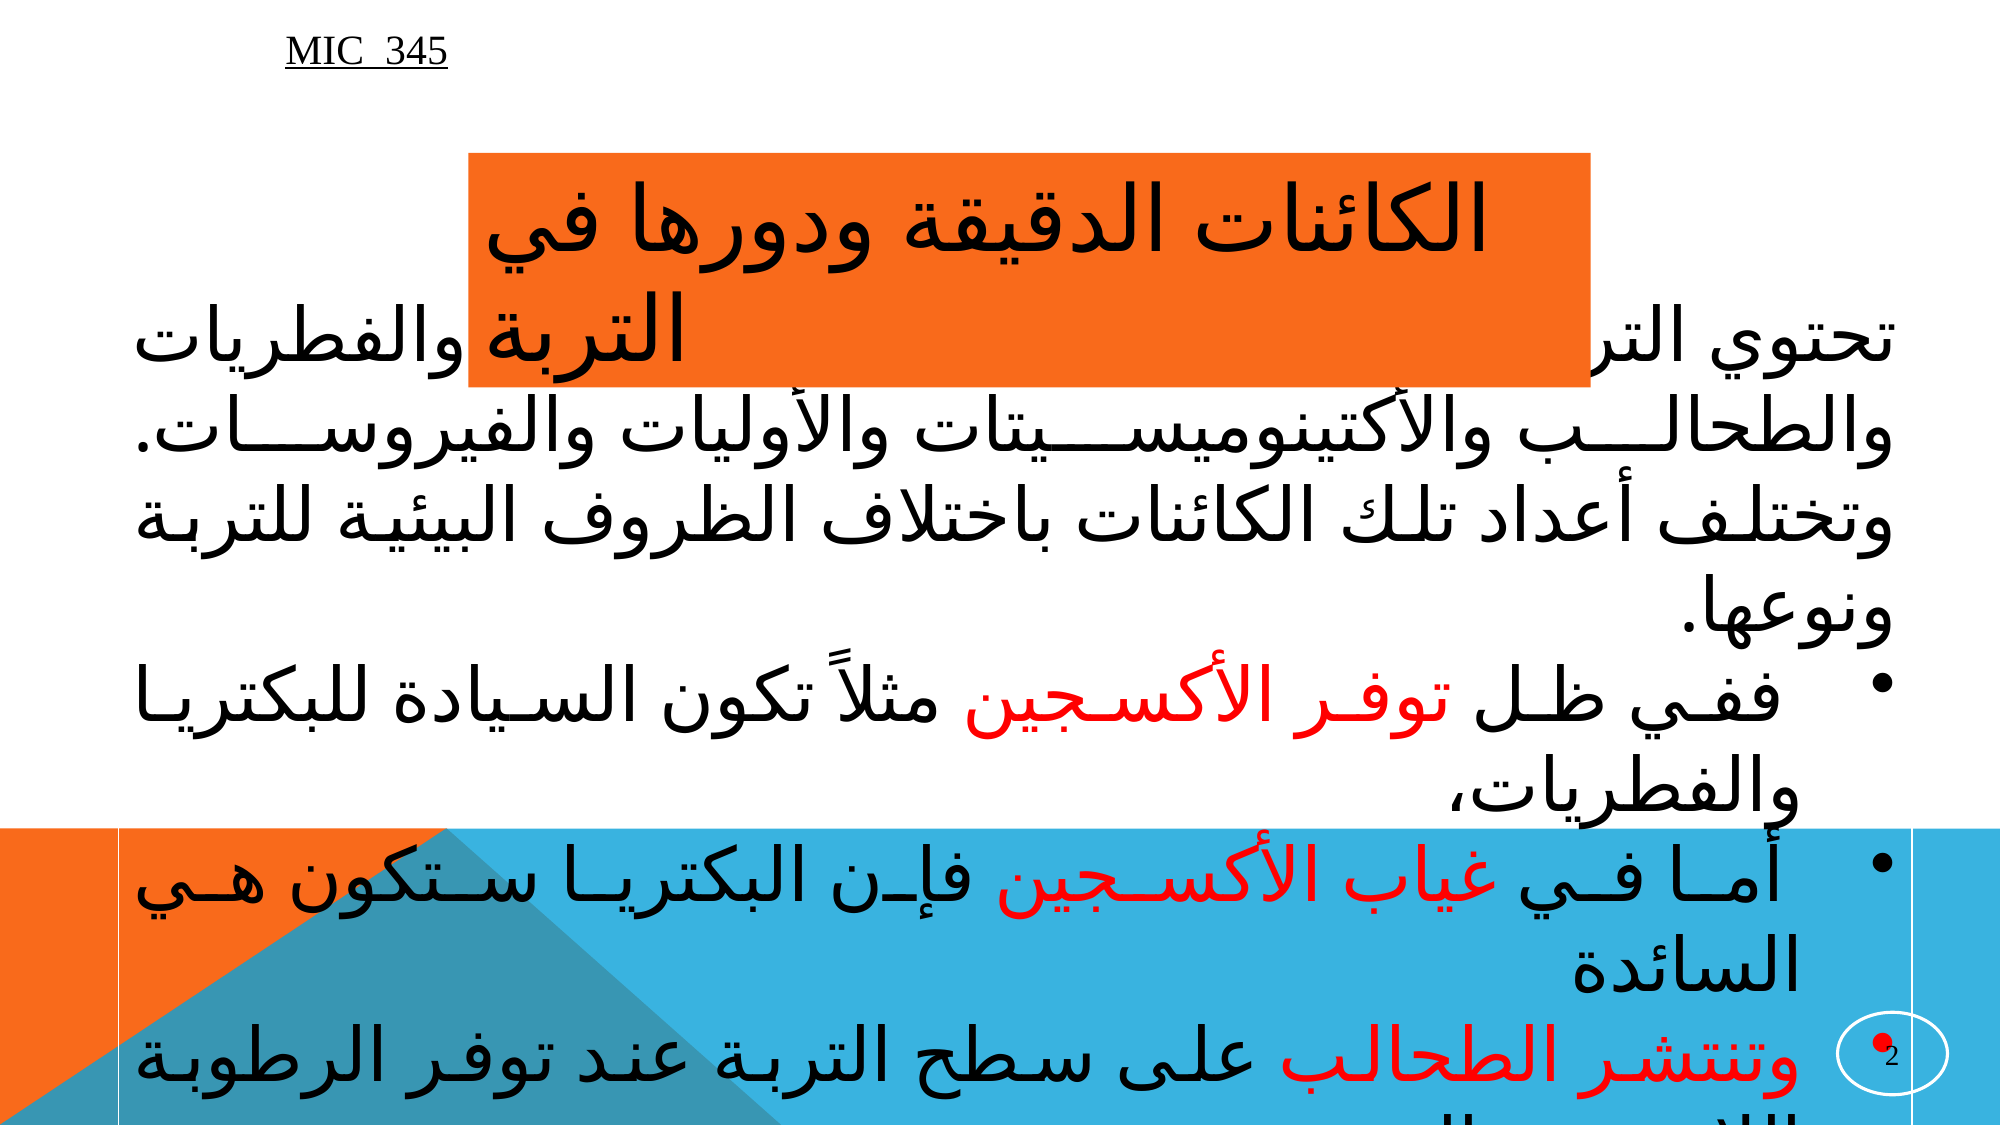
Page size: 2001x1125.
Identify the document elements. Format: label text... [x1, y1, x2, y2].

text_box MIC 345 [270, 0, 1721, 121]
slide_number 2 [1835, 1010, 1950, 1097]
text_box تحتوي التربة على أعداد كبيرة من البكتريا والفطريات والطحالب والأكتينوميسيتات والأوليات والفيروسات. وتختلف أعداد تلك الكائنات باختلاف الظروف البيئية للتربة ونوعها. ففي ظل توفر الأكسجين مثلاً تكون السيادة للبكتريا والفطريات، أما في غياب الأكسجين فإن البكتريا ستكون هي السائدة وتنتشر الطحالب على سطح التربة عند توفر الرطوبة اللازمة مع الضوء. [118, 278, 1912, 1125]
text_box الكائنات الدقيقة ودورها في التربة [468, 152, 1591, 388]
